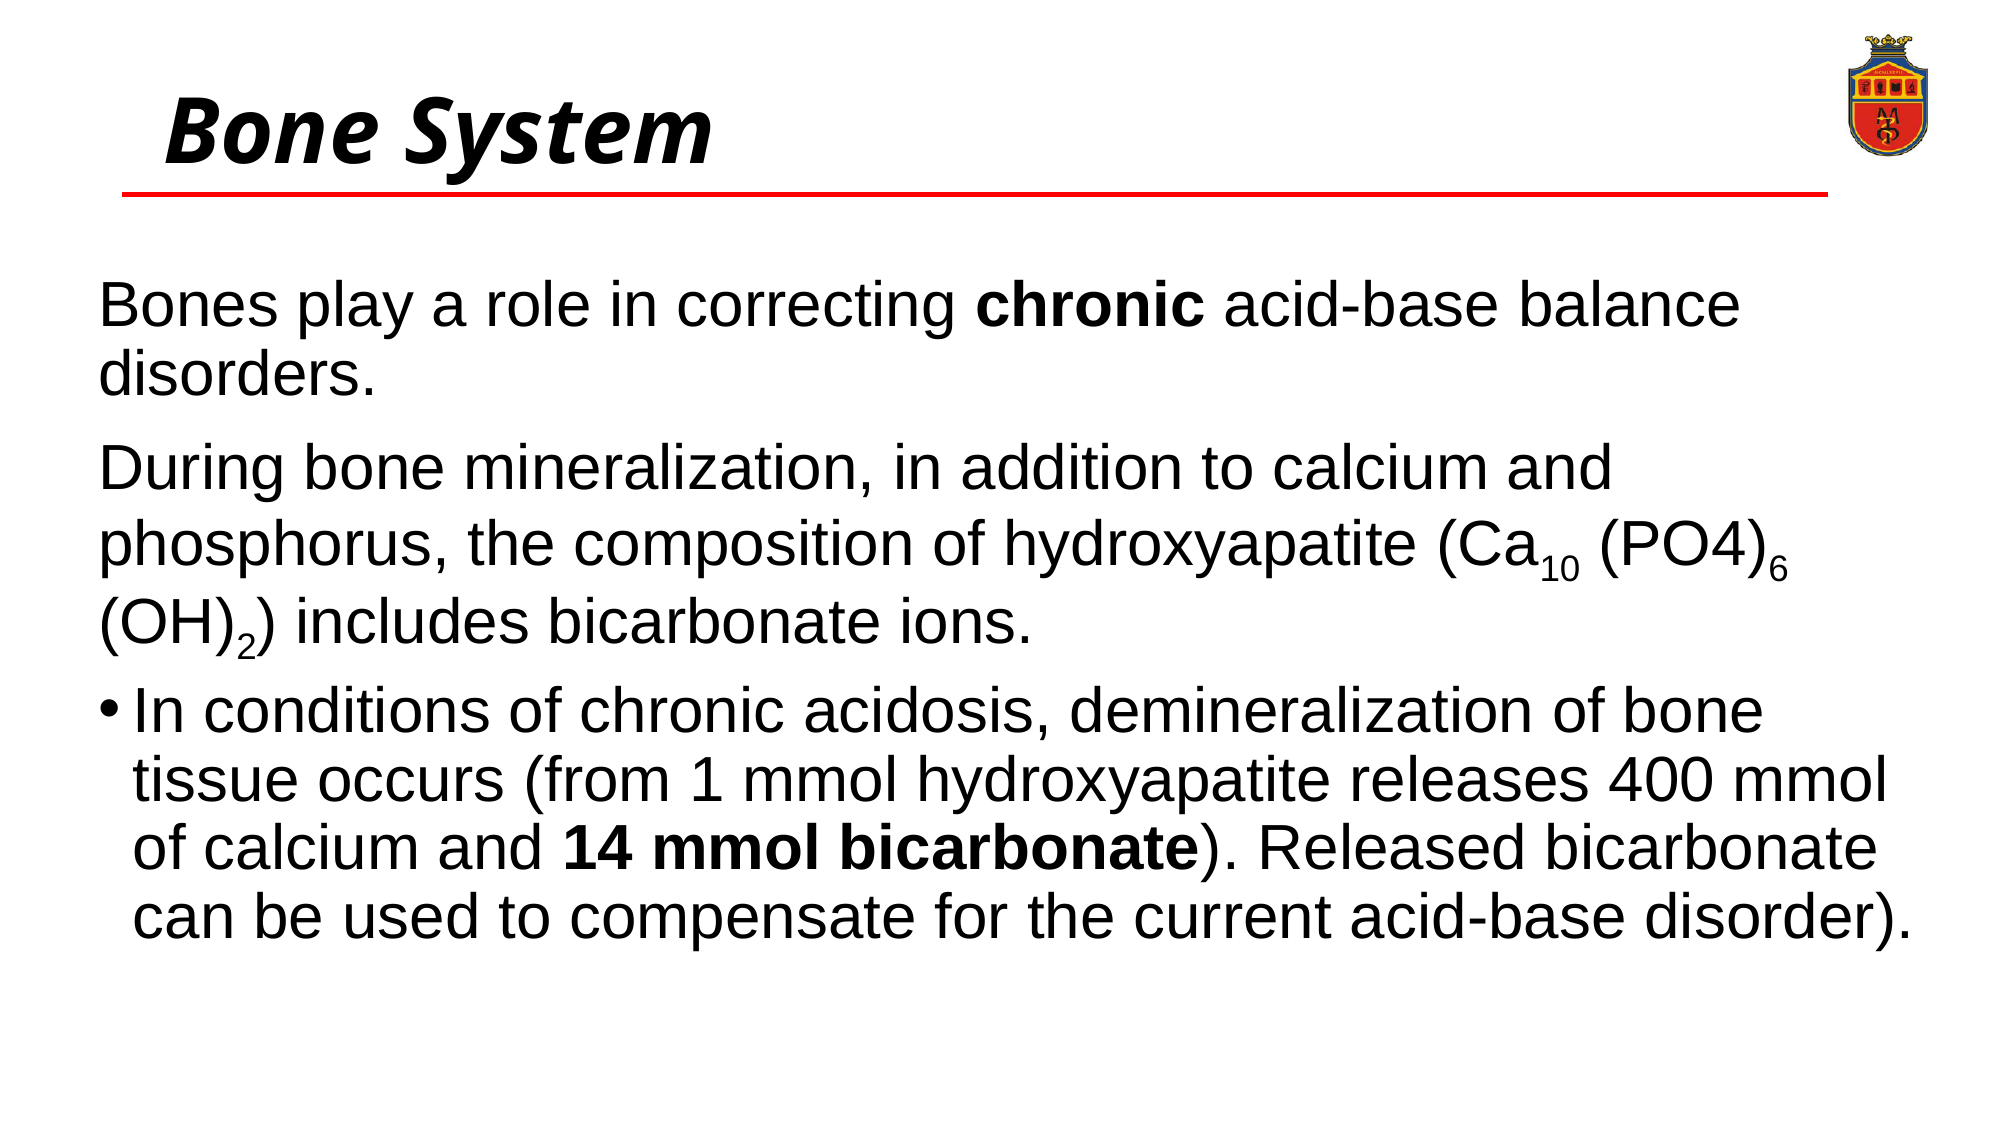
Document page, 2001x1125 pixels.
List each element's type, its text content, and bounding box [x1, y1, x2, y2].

list Bones play a role in correcting chronic acid-base balance disorders. During bone mineralization, in addition to calcium and phosphorus, the composition of hydroxyapatite (Ca10 (PO4)6 (OH)2) includes bicarbonate ions. In conditions of chronic acidosis, demineralization of bone tissue occurs (from 1 mmol hydroxyapatite releases 400 mmol of calcium and 14 mmol bicarbonate). Released bicarbonate can be used to compensate for the current acid-base disorder). [83, 264, 1950, 1016]
title Bone System [148, 71, 1849, 197]
picture [1794, 16, 1969, 189]
